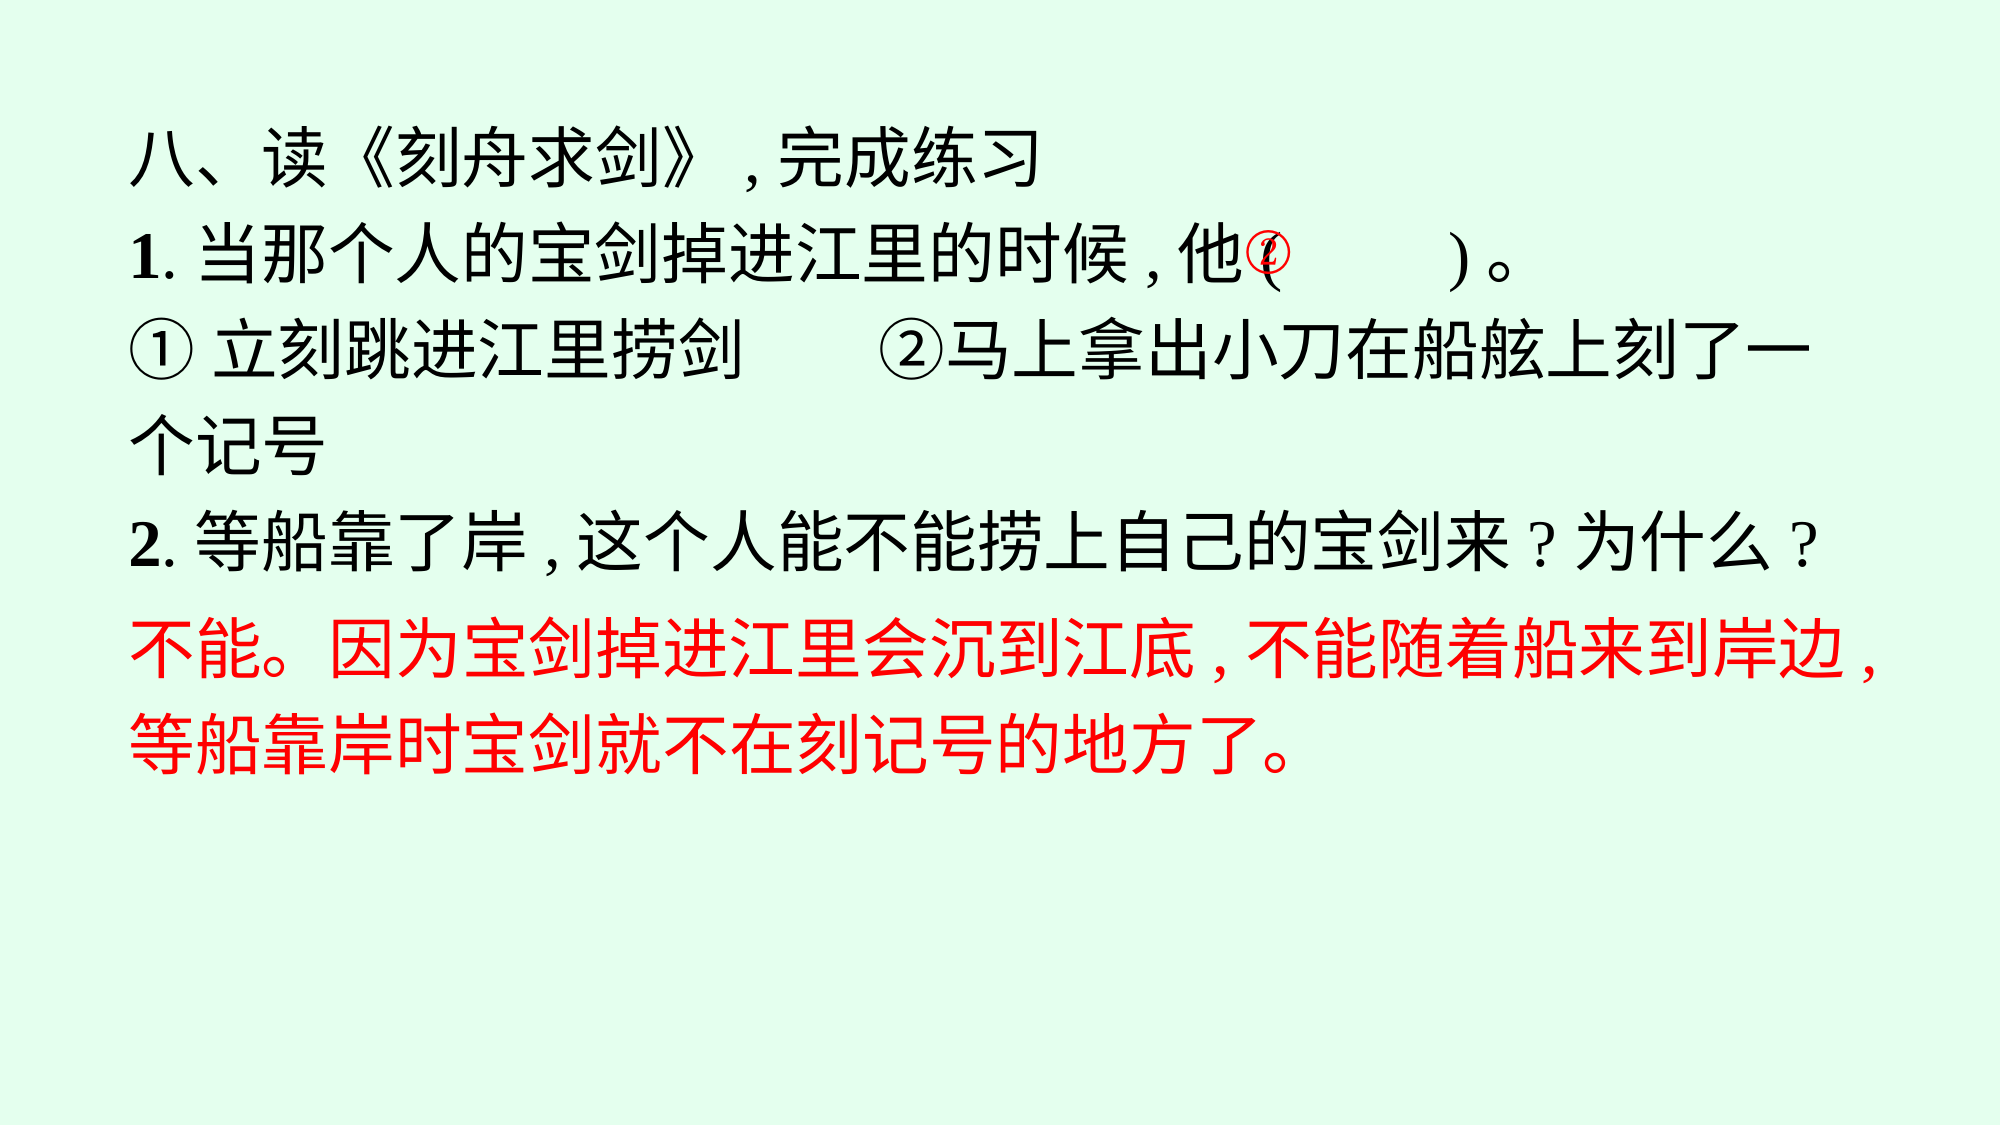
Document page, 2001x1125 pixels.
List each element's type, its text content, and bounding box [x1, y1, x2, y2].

text_box 八、读《刻舟求剑》,完成练习 1.当那个人的宝剑掉进江里的时候,他( )。 ①立刻跳进江里捞剑 ②马上拿出小刀在船舷上刻了一个记号 2.等船靠了岸,这个人能不能捞上自己的宝剑来?为什么? [113, 92, 1887, 583]
text_box ② [1229, 183, 1310, 295]
text_box 不能。因为宝剑掉进江里会沉到江底,不能随着船来到岸边,等船靠岸时宝剑就不在刻记号的地方了。 [113, 583, 1924, 790]
